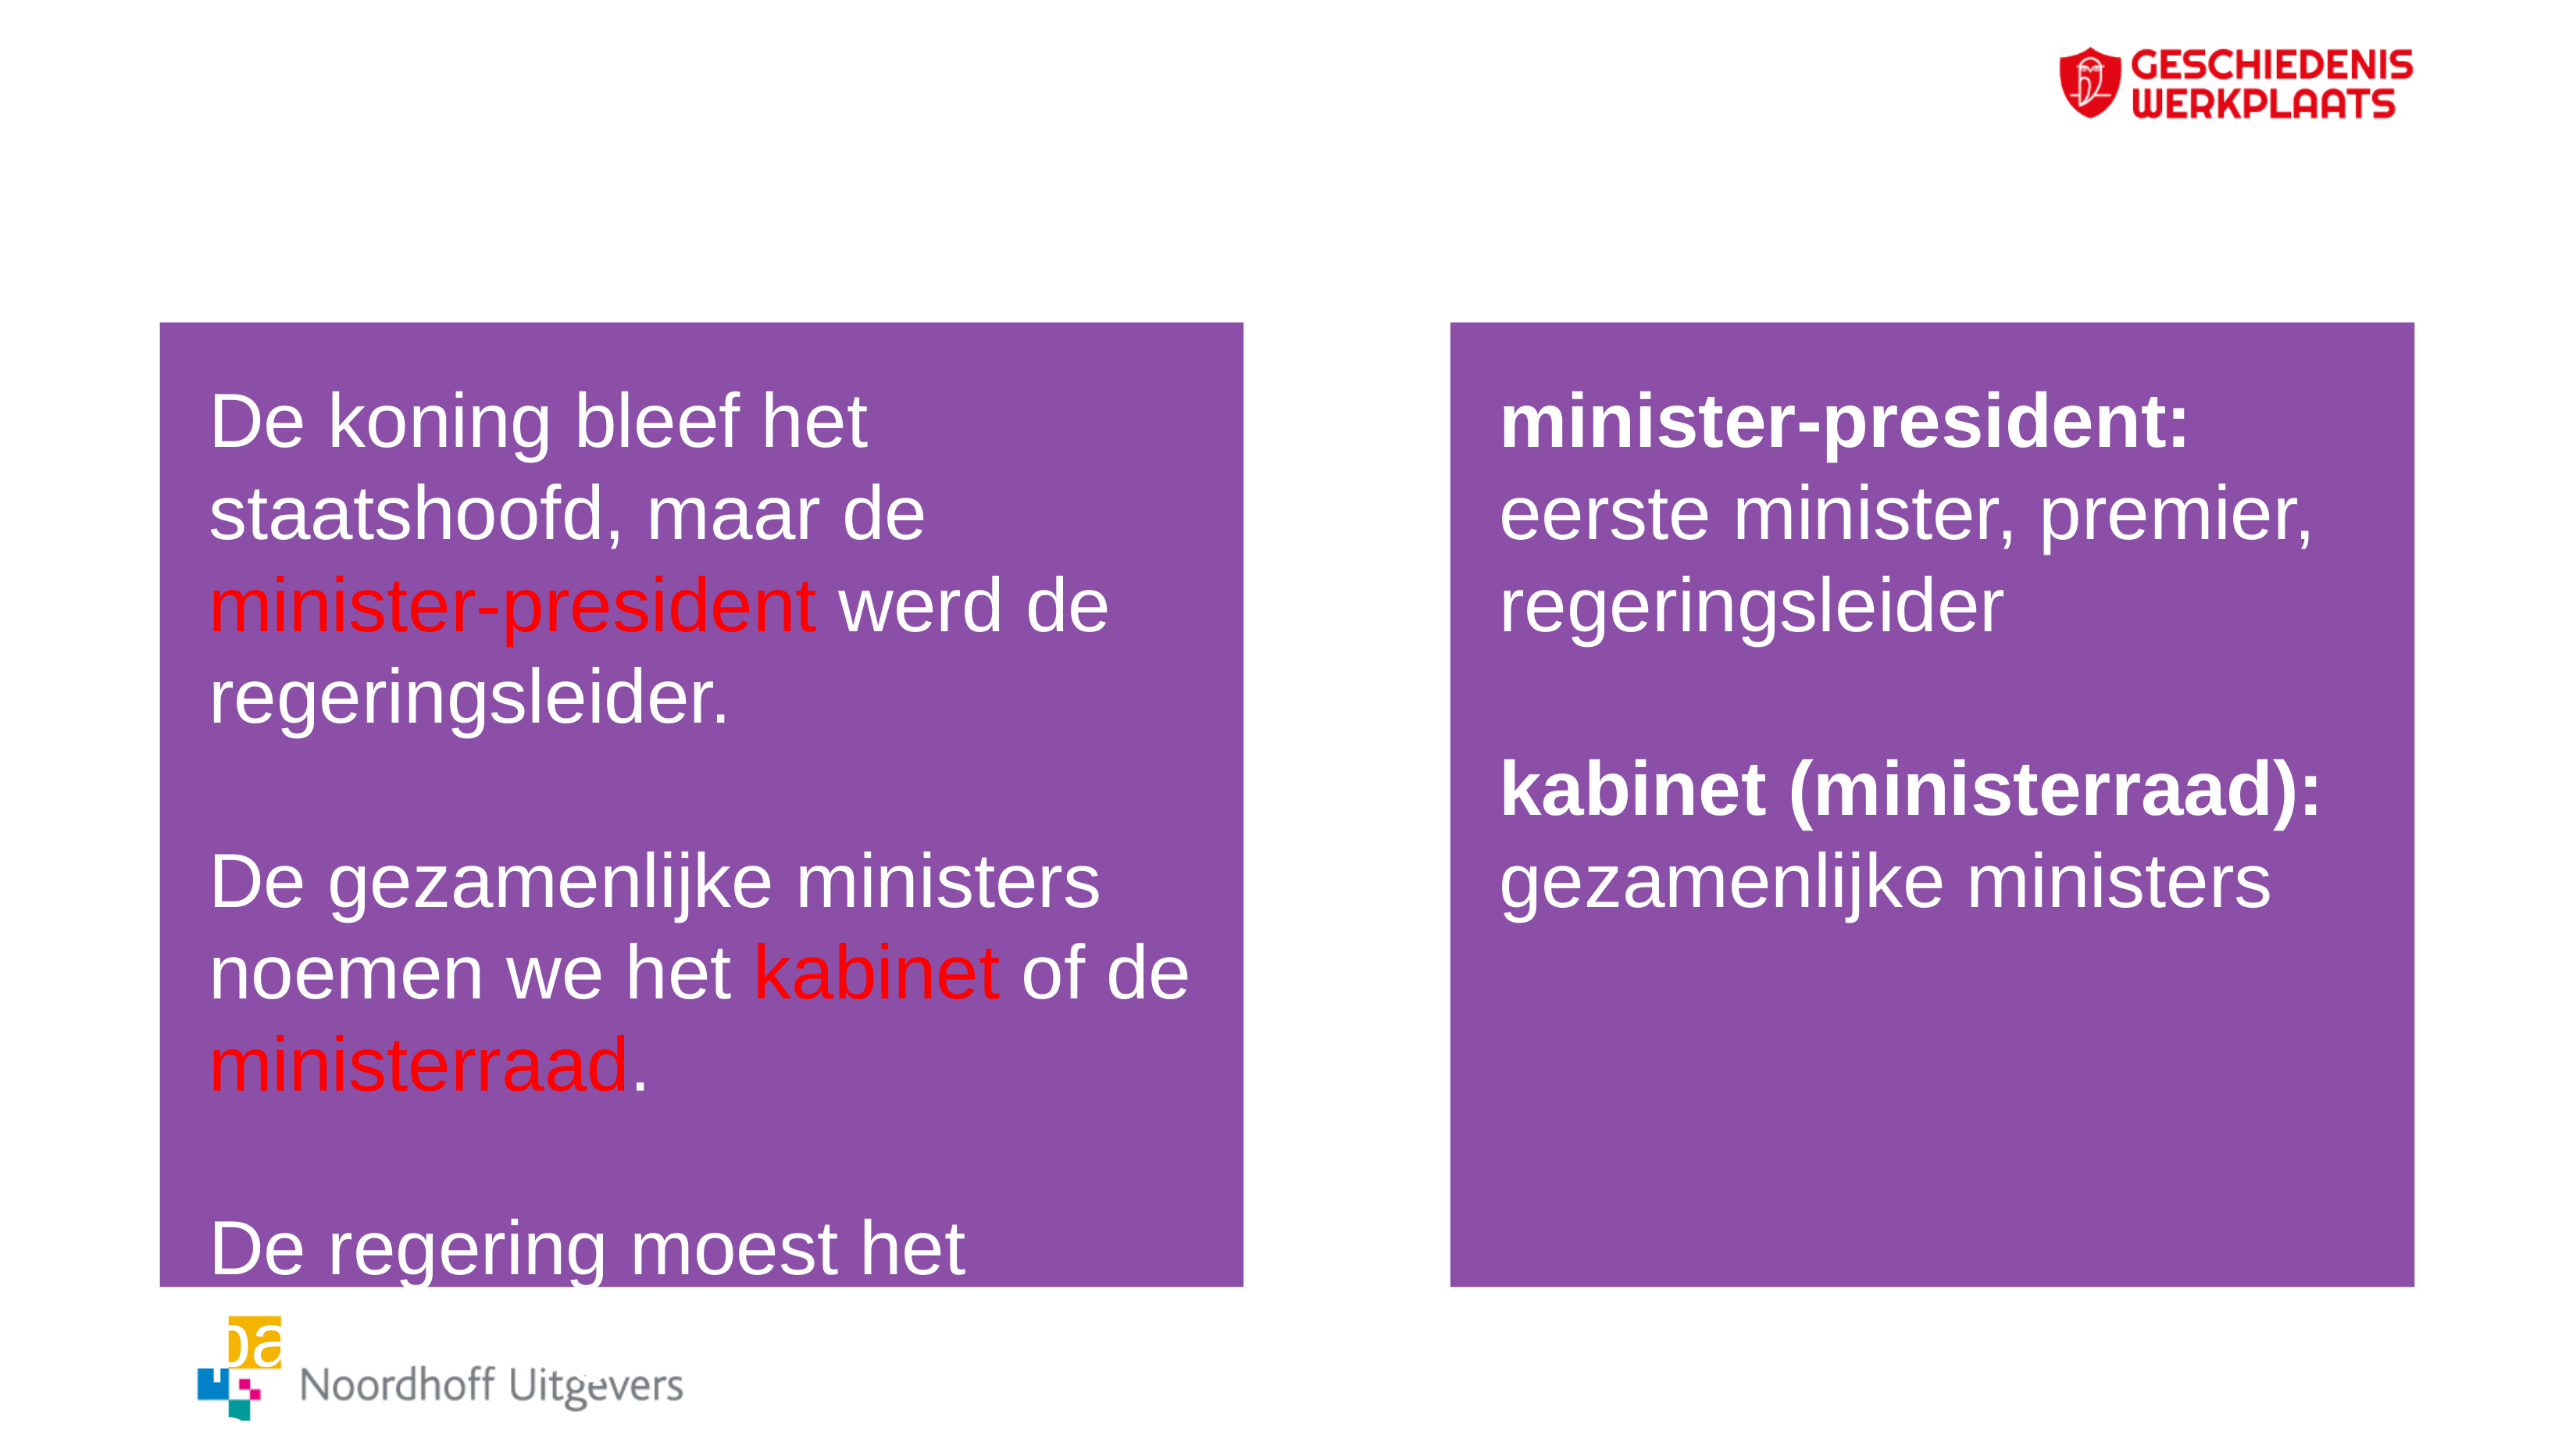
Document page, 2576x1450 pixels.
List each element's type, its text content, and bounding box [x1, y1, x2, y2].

picture [159, 1288, 802, 1449]
picture [1610, 0, 2576, 161]
list minister-president: eerste minister, premier, regeringsleider kabinet (ministerraad): gezamenlijke ministers [1450, 322, 2415, 1288]
list De koning bleef het staatshoofd, maar de minister-president werd de regeringsleider. De gezamenlijke ministers noemen we het kabinet of de ministerraad. De regering moest het parlement goed informeren en mocht niets doen zonder toestemming van het parlement. Het ontstaan van een parlementair stelsel en de toename van volksinvloed is een kenmerkend aspect van de tijd van burgers en stoommachines. [159, 322, 1244, 1288]
